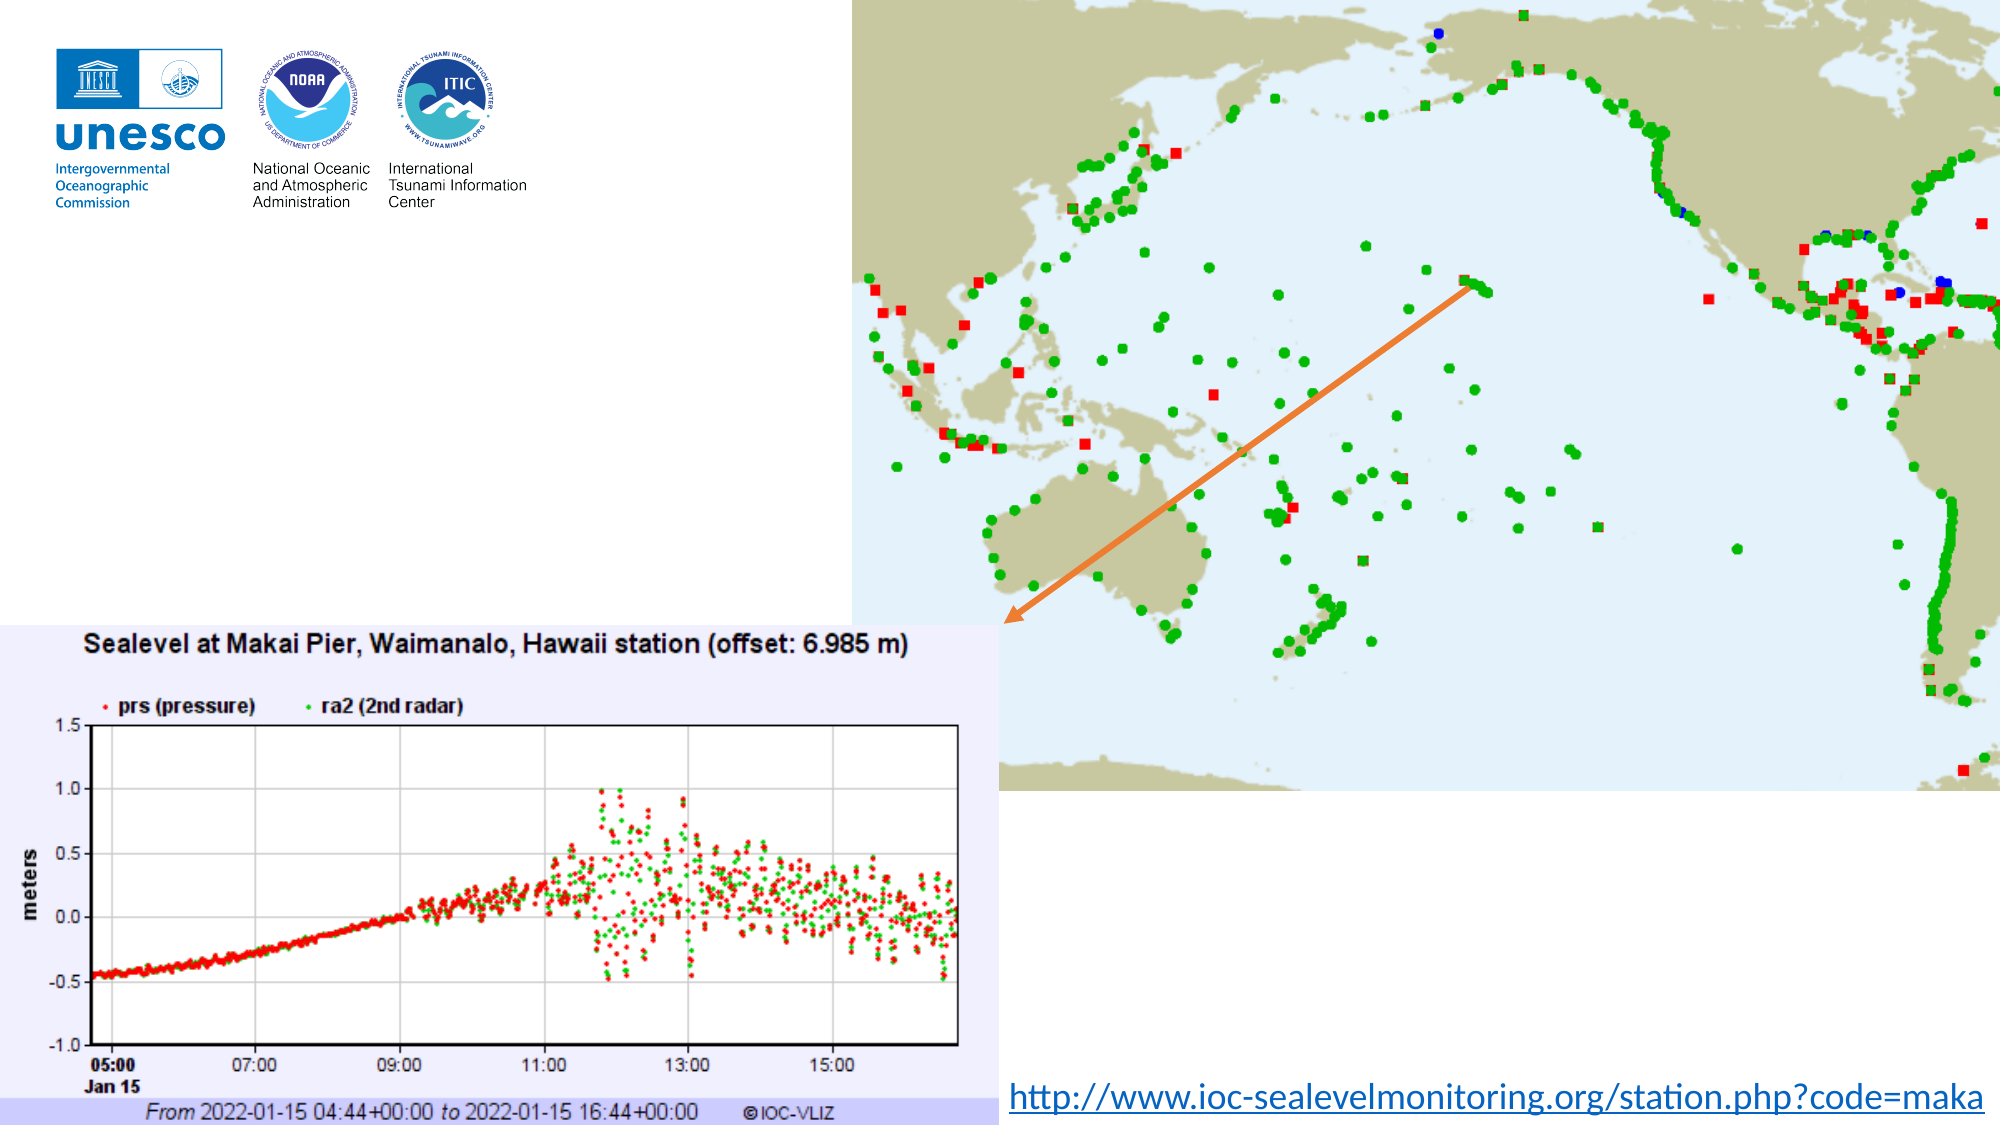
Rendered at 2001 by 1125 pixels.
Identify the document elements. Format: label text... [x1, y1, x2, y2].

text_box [1003, 287, 1470, 624]
text_box http://www.ioc-sealevelmonitoring.org/station.php?code=maka [999, 1064, 2000, 1125]
picture [43, 35, 527, 221]
picture [0, 0, 2000, 1125]
